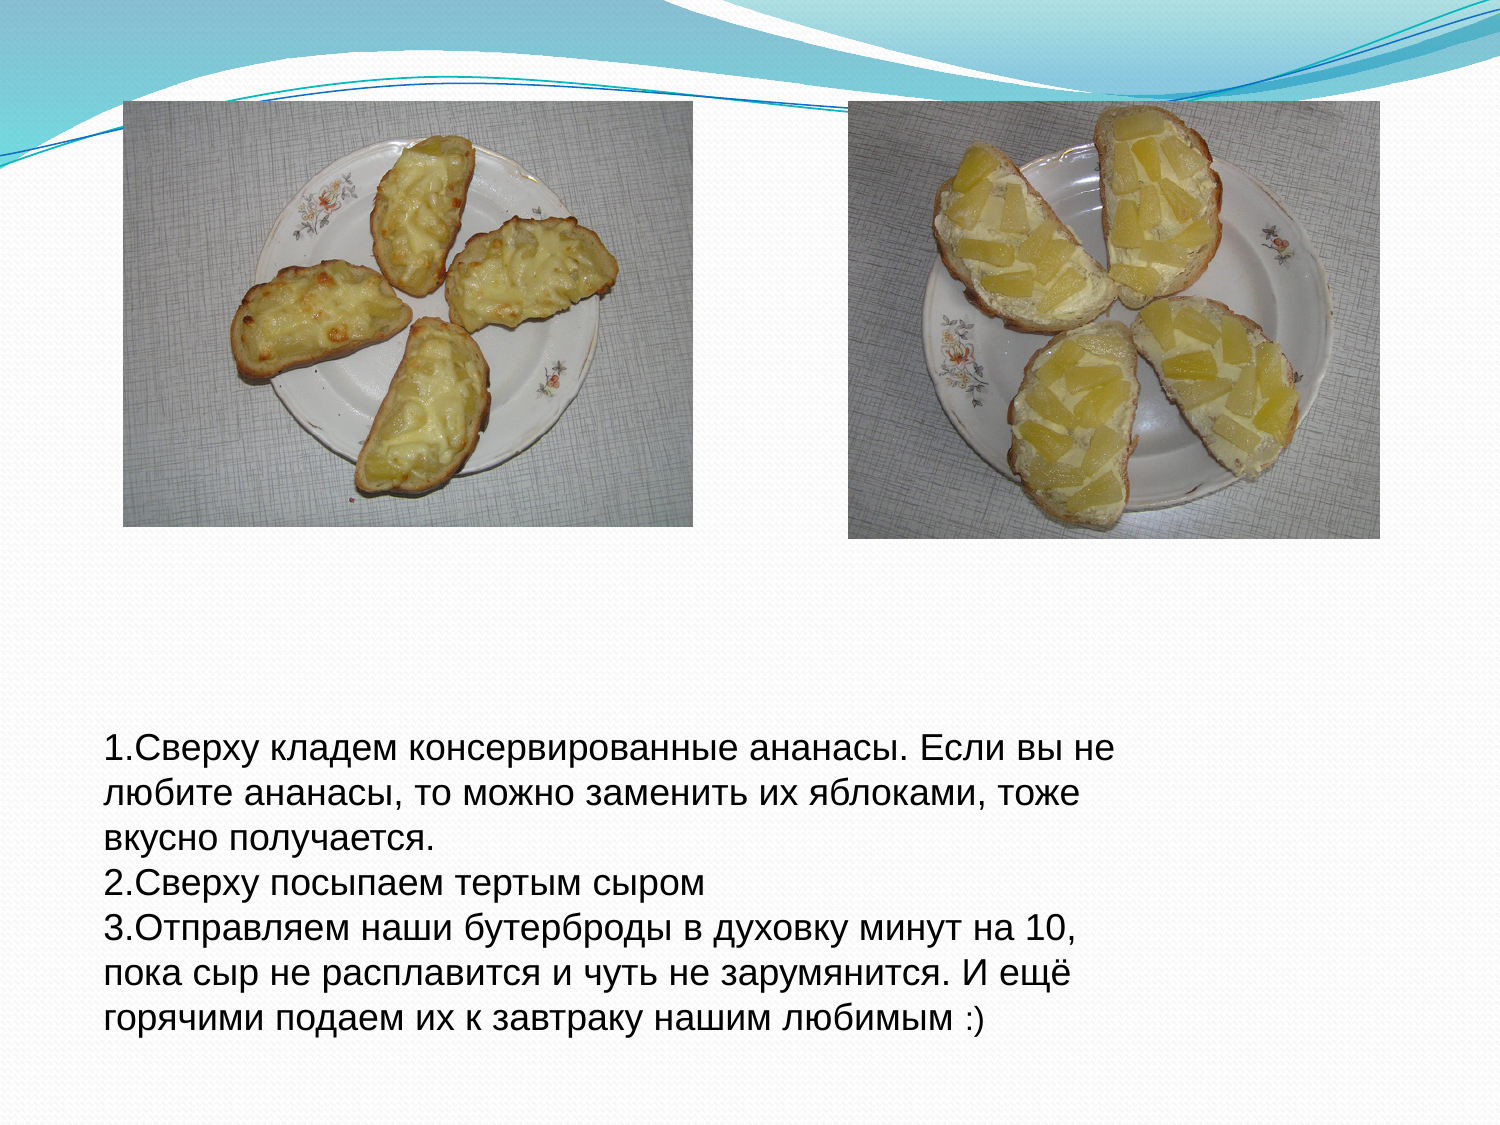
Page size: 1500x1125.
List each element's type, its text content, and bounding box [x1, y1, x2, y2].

picture [123, 101, 693, 528]
text_box Сверху кладем консервированные ананасы. Если вы не любите ананасы, то можно заменить их яблоками, тоже вкусно получается. Сверху посыпаем тертым сыром Отправляем наши бутерброды в духовку минут на 10, пока сыр не расплавится и чуть не зарумянится. И ещё горячими подаем их к завтраку нашим любимым :) [88, 715, 1137, 1046]
picture [848, 101, 1380, 540]
